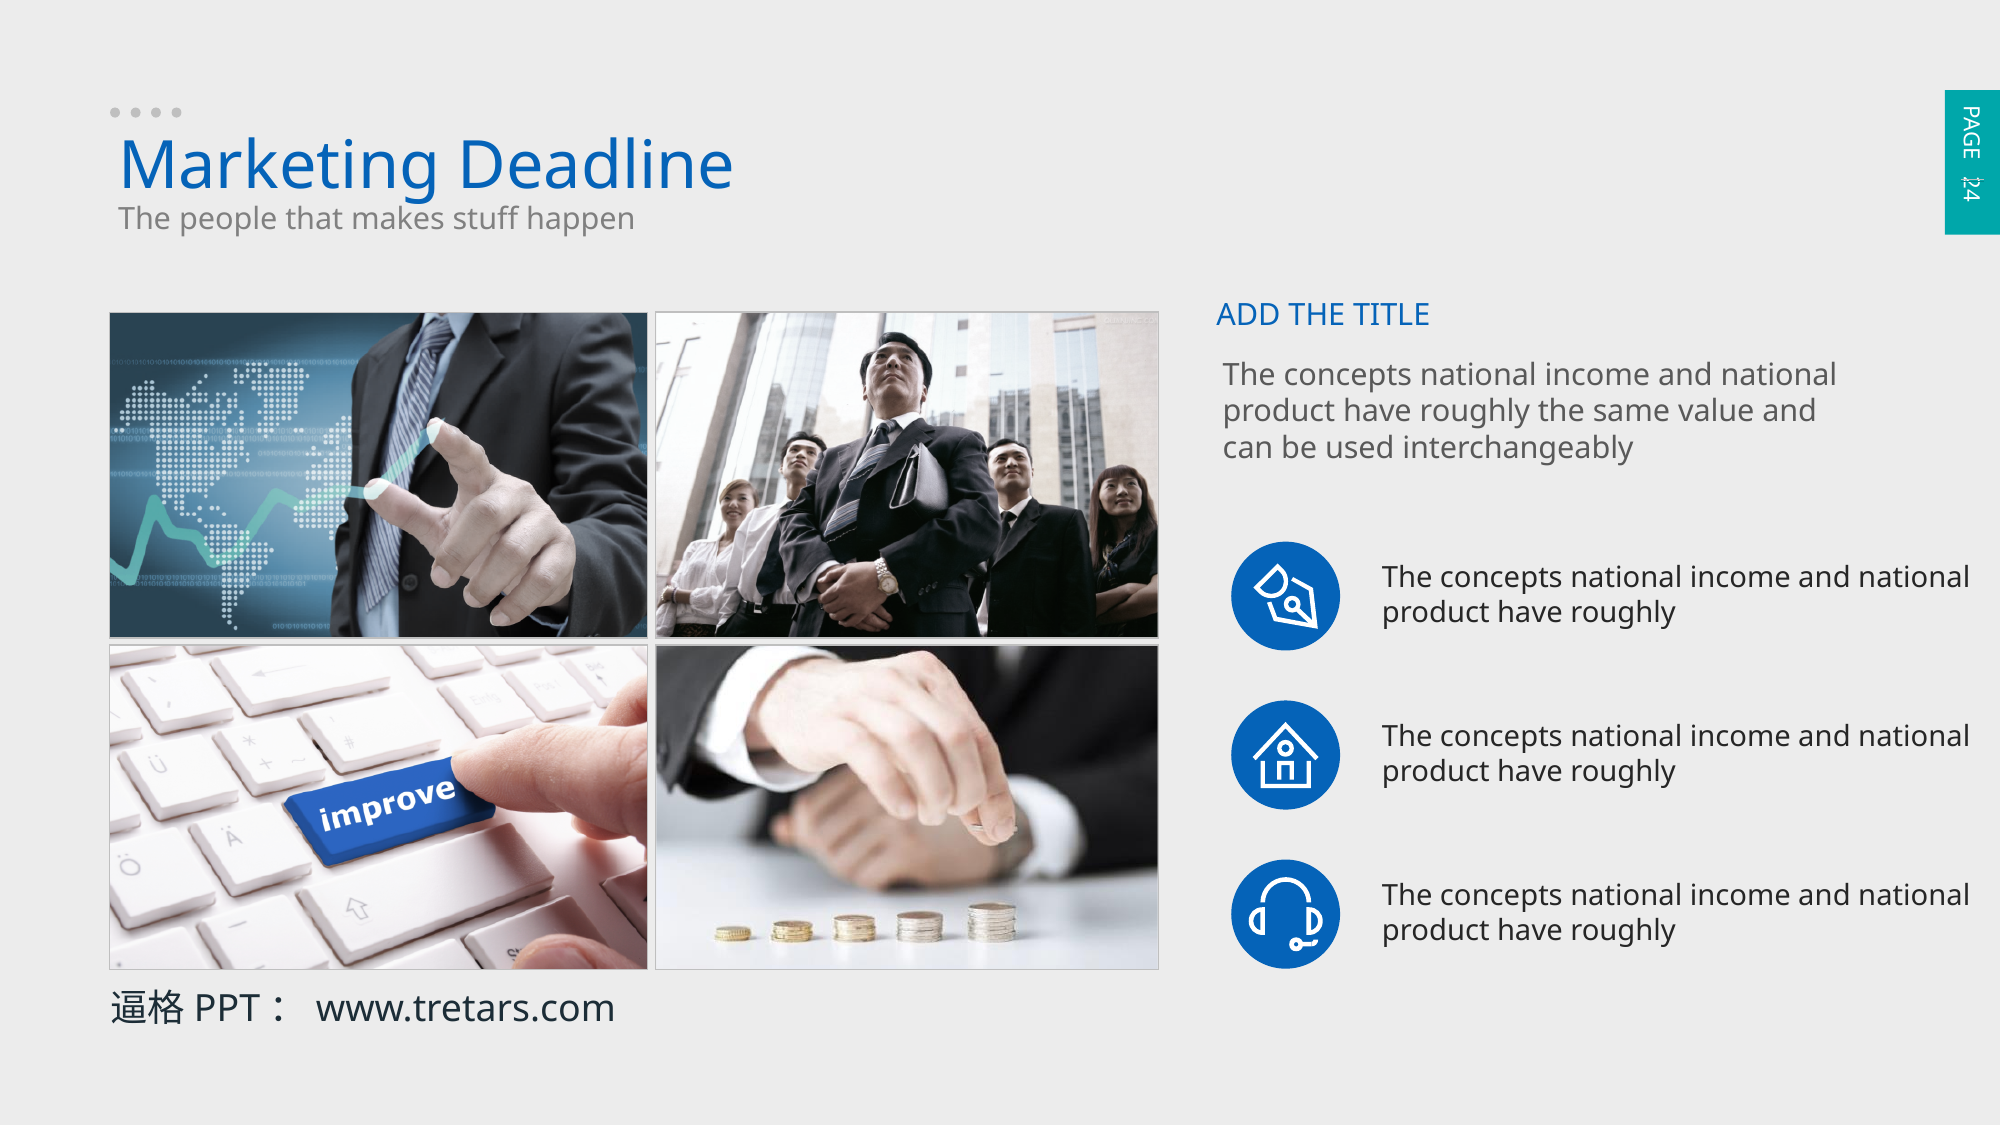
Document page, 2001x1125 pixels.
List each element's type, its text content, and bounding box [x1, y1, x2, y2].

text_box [1231, 859, 2000, 969]
picture [110, 313, 647, 638]
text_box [1944, 90, 2000, 235]
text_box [1231, 700, 2000, 810]
text_box The people that makes stuff happen [103, 191, 651, 244]
text_box Marketing Deadline [103, 114, 752, 210]
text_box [1207, 287, 1884, 474]
text_box 逼格PPT：www.tretars.com [95, 977, 631, 1037]
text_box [1231, 541, 2000, 651]
picture [656, 645, 1158, 969]
picture [110, 645, 647, 969]
picture [656, 312, 1158, 638]
